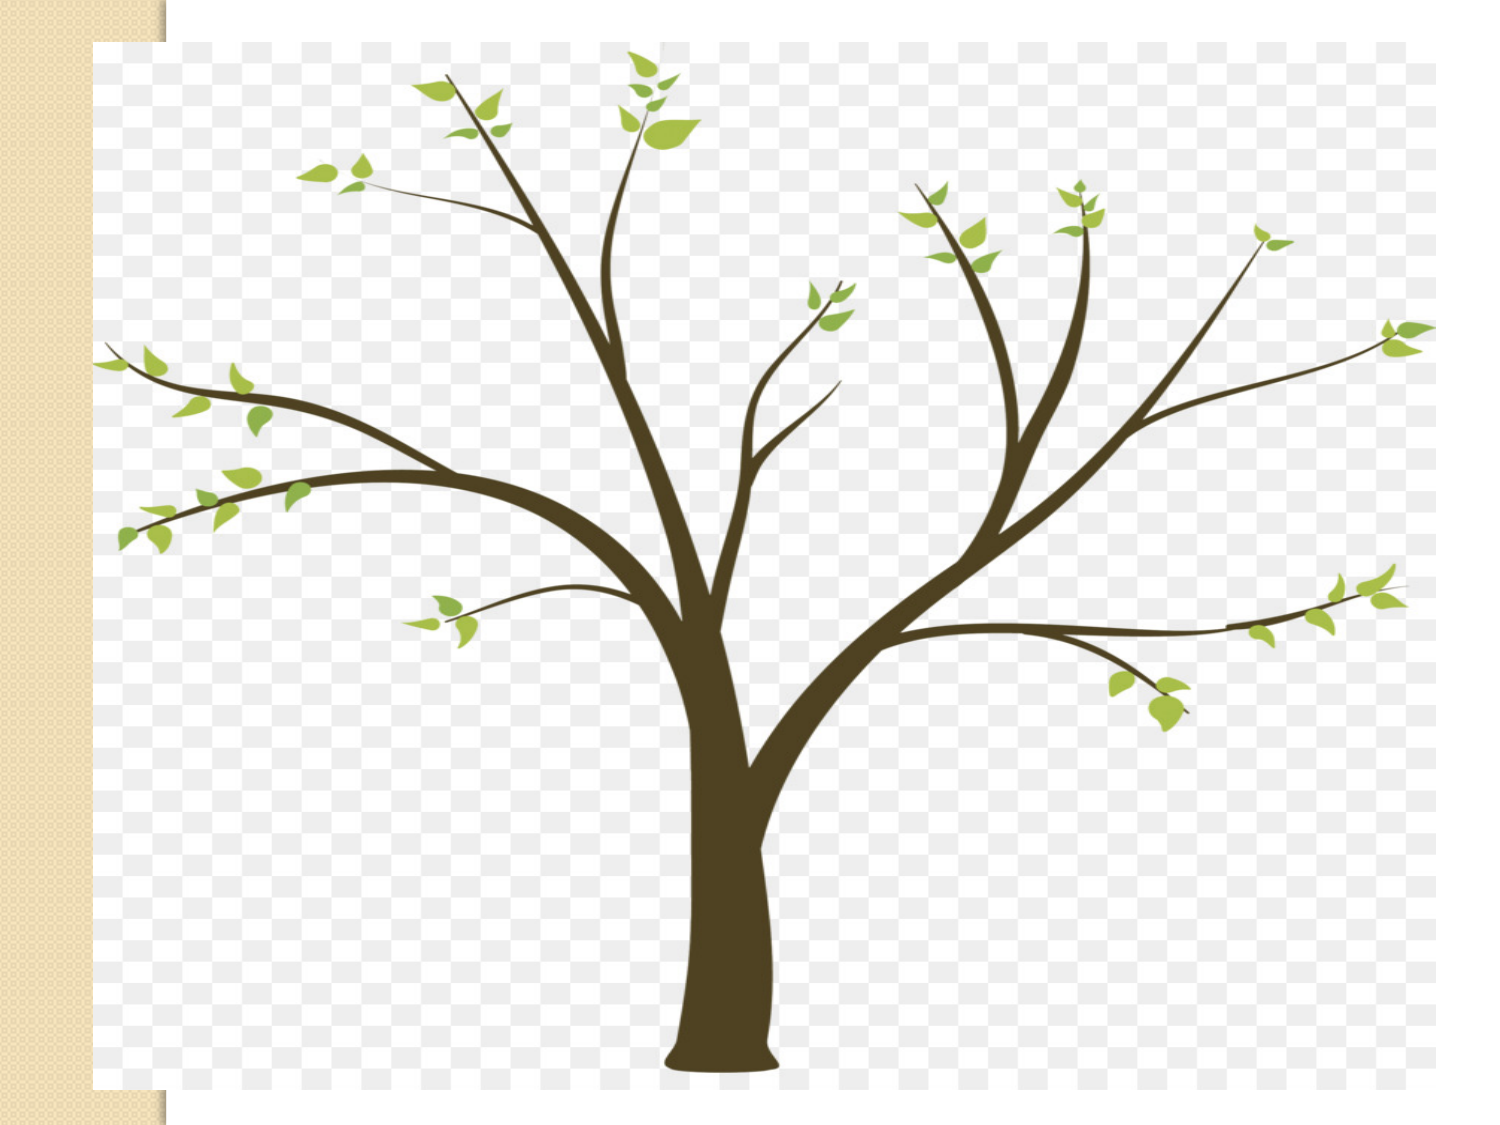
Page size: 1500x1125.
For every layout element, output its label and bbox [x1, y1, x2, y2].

picture [93, 42, 1436, 1090]
